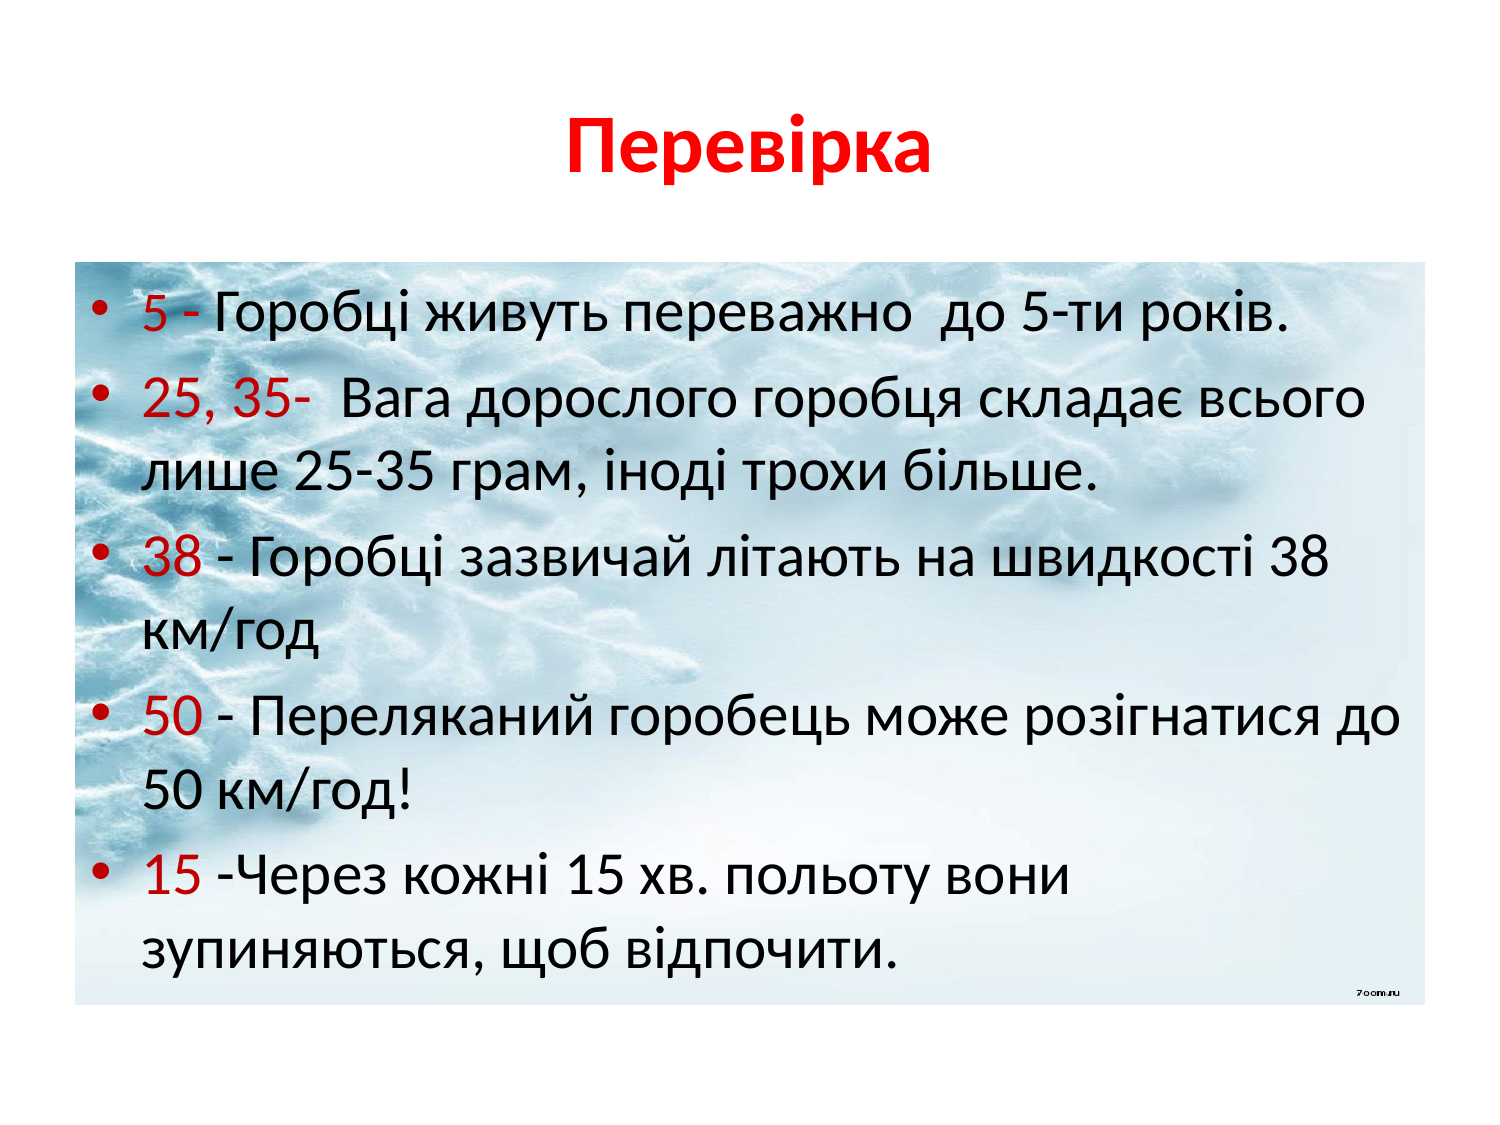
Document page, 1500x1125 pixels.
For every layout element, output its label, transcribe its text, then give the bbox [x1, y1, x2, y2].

list 5 - Горобці живуть переважно до 5-ти років. 25, 35- Вага дорослого горобця складає всього лише 25-35 грам, іноді трохи більше. 38 - Горобці зазвичай літають на швидкості 38 км/год 50 - Переляканий горобець може розігнатися до 50 км/год! 15 -Через кожні 15 хв. польоту вони зупиняються, щоб відпочити. [75, 262, 1425, 1005]
title Перевірка [75, 45, 1425, 233]
